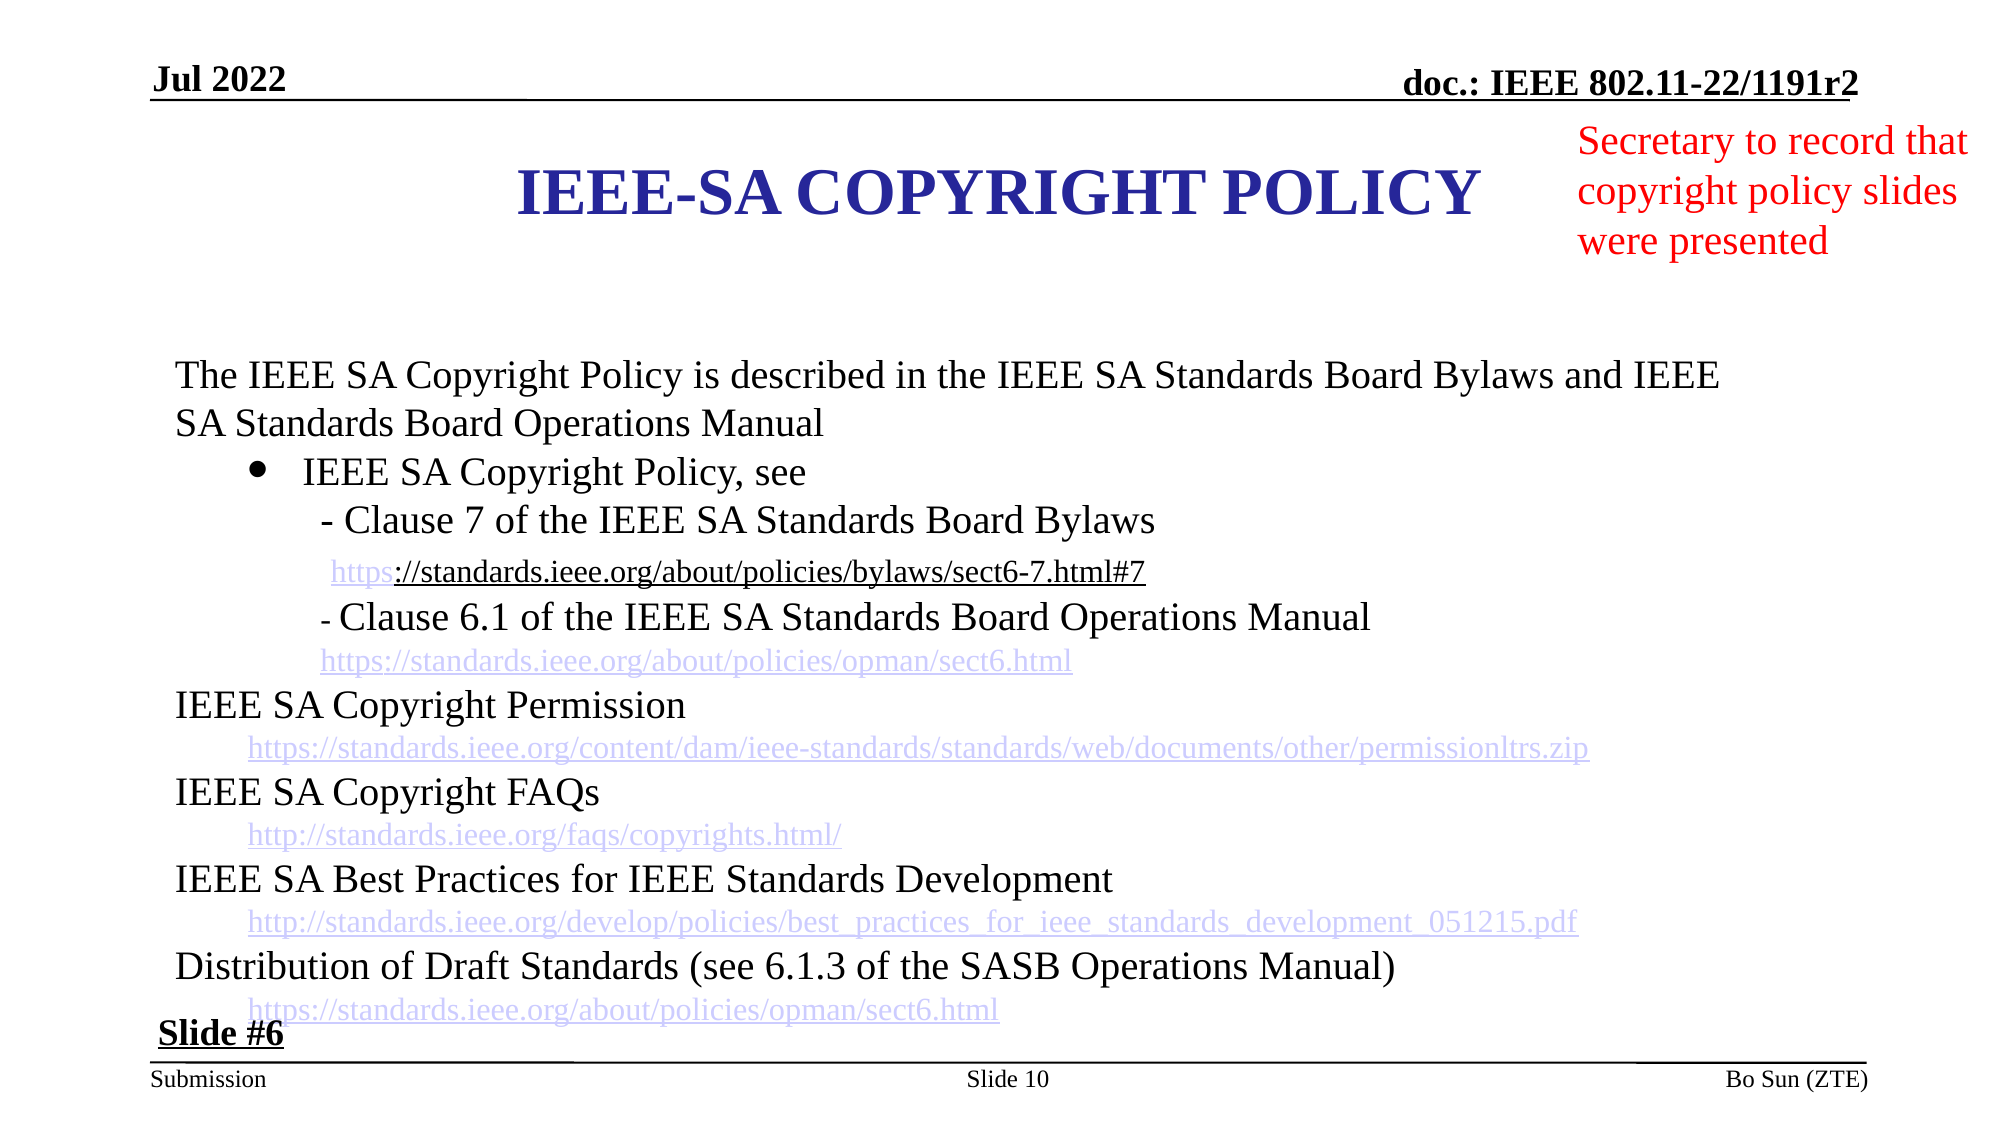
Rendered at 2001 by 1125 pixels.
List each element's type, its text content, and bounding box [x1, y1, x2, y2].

text_box The IEEE SA Copyright Policy is described in the IEEE SA Standards Board Bylaws and IEEE SA Standards Board Operations Manual IEEE SA Copyright Policy, see - Clause 7 of the IEEE SA Standards Board Bylaws https://standards.ieee.org/about/policies/bylaws/sect6-7.html#7 - Clause 6.1 of the IEEE SA Standards Board Operations Manual https://standards.ieee.org/about/policies/opman/sect6.html IEEE SA Copyright Permission https://standards.ieee.org/content/dam/ieee-standards/standards/web/documents/other/permissionltrs.zip IEEE SA Copyright FAQs http://standards.ieee.org/faqs/copyrights.html/ IEEE SA Best Practices for IEEE Standards Development http://standards.ieee.org/develop/policies/best_practices_for_ieee_standards_development_051215.pdf Distribution of Draft Standards (see 6.1.3 of the SASB Operations Manual) https://standards.ieee.org/about/policies/opman/sect6.html [174, 340, 1776, 1041]
footer Bo Sun (ZTE) [1171, 1061, 1869, 1093]
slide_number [152, 54, 563, 100]
text_box Secretary to record that copyright policy slides were presented [1562, 104, 1988, 270]
text_box Slide #6 [143, 1000, 300, 1061]
slide_number Slide 10 [949, 1061, 1067, 1123]
text_box IEEE-SA COPYRIGHT POLICY [362, 100, 1638, 276]
